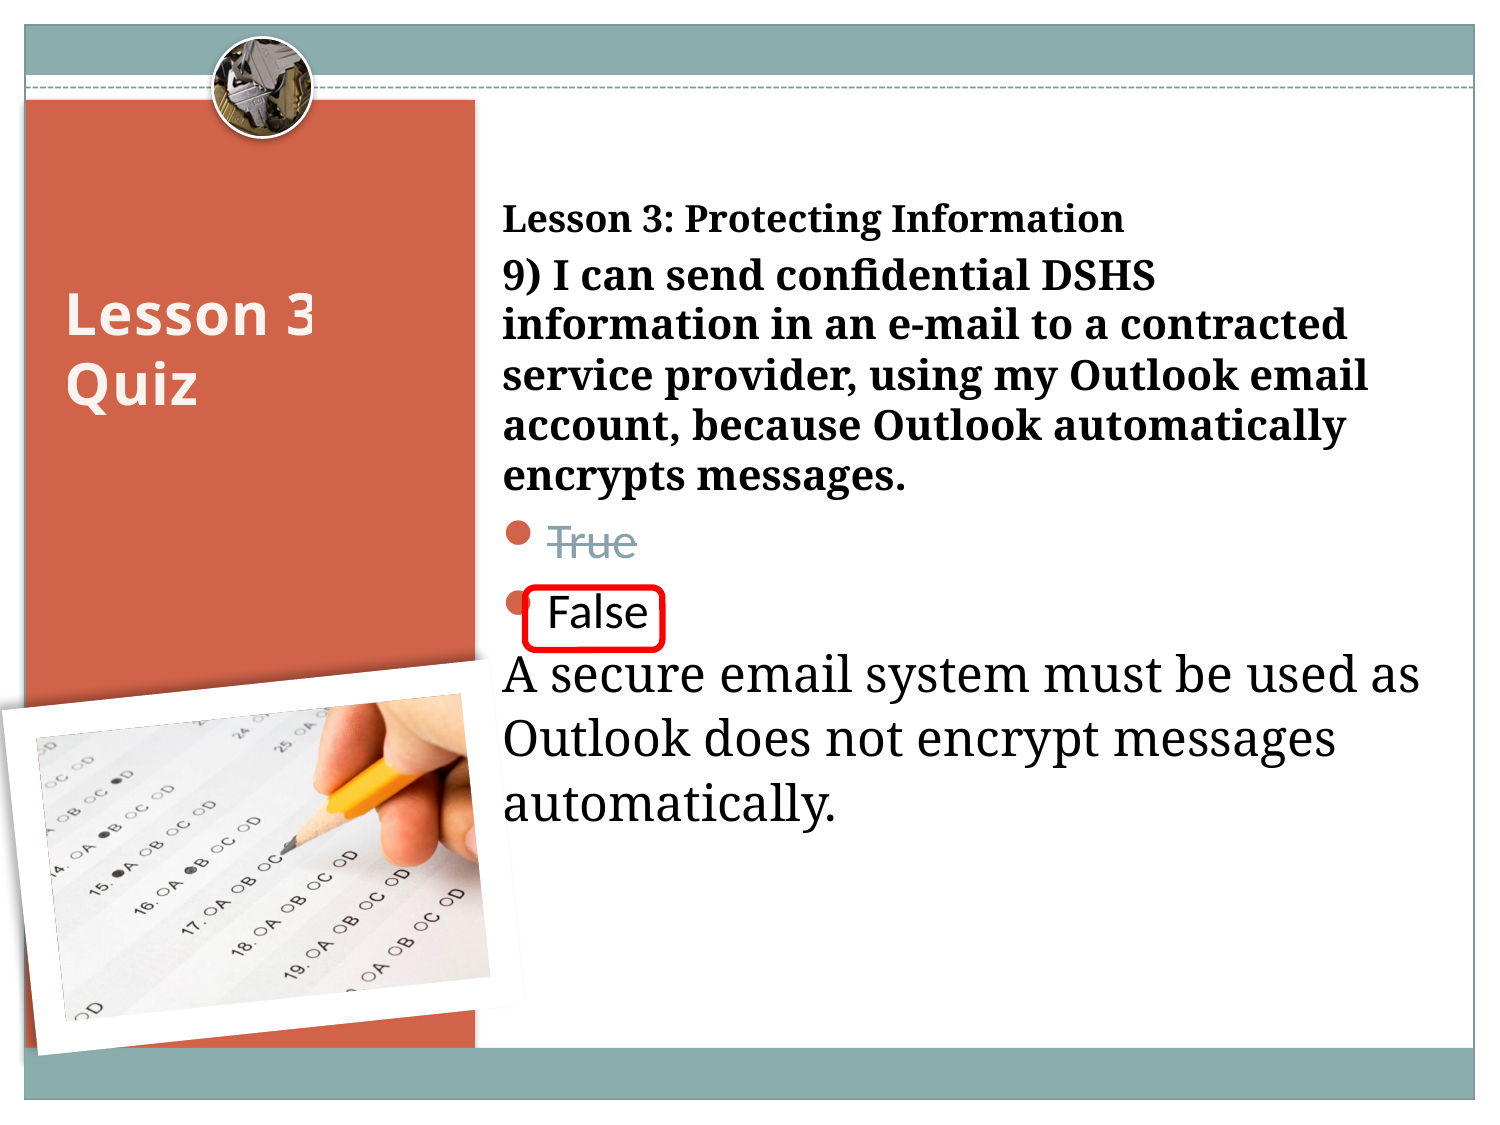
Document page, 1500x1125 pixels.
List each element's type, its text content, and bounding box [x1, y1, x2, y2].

picture [214, 39, 311, 136]
title Lesson 3 Quiz [50, 174, 463, 425]
picture [37, 694, 490, 1021]
list Lesson 3: Protecting Information 9) I can send confidential DSHS information in an e-mail to a contracted service provider, using my Outlook email account, because Outlook automatically encrypts messages. True False A secure email system must be used as Outlook does not encrypt messages automatically. [487, 112, 1438, 1000]
text_box [522, 585, 665, 652]
